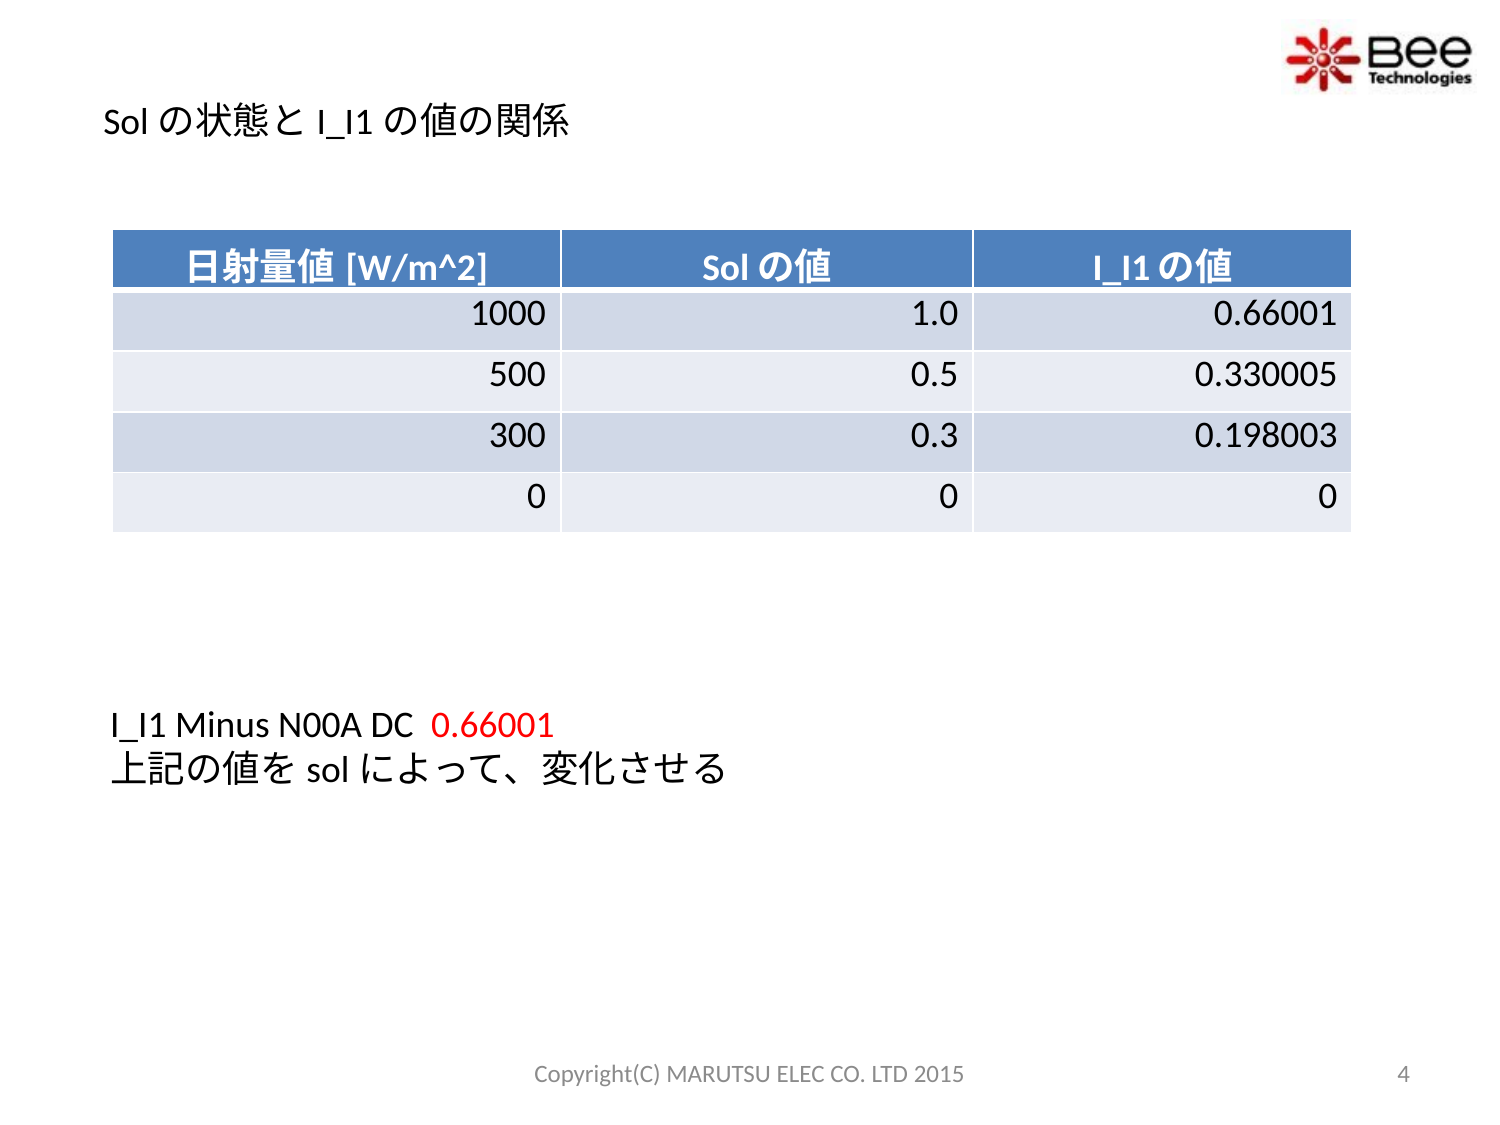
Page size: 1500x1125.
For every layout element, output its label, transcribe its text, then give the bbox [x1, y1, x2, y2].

table_cell 0 [562, 473, 972, 532]
table_cell 0 [974, 473, 1351, 532]
table_cell 1000 [113, 293, 560, 350]
text_box Solの状態とI_I1の値の関係 [88, 89, 762, 150]
table_cell 0.330005 [974, 352, 1351, 411]
footer Copyright(C) MARUTSU ELEC CO. LTD 2015 [512, 1042, 988, 1103]
picture [1281, 18, 1478, 101]
table_cell 0.66001 [974, 293, 1351, 350]
table_cell 0.5 [562, 352, 972, 411]
table_cell 1.0 [562, 293, 972, 350]
text_box I_I1 Minus N00A DC 0.66001 上記の値をsolによって、変化させる [95, 692, 744, 798]
table_cell 0 [113, 473, 560, 532]
table_header I_I1の値 [974, 230, 1351, 287]
slide_number 4 [1074, 1042, 1425, 1103]
table_header Solの値 [562, 230, 972, 287]
table_cell 0.3 [562, 413, 972, 472]
table_cell 500 [113, 352, 560, 411]
table_cell 300 [113, 413, 560, 472]
table_header 日射量値[W/m^2] [113, 230, 560, 287]
table_cell 0.198003 [974, 413, 1351, 472]
